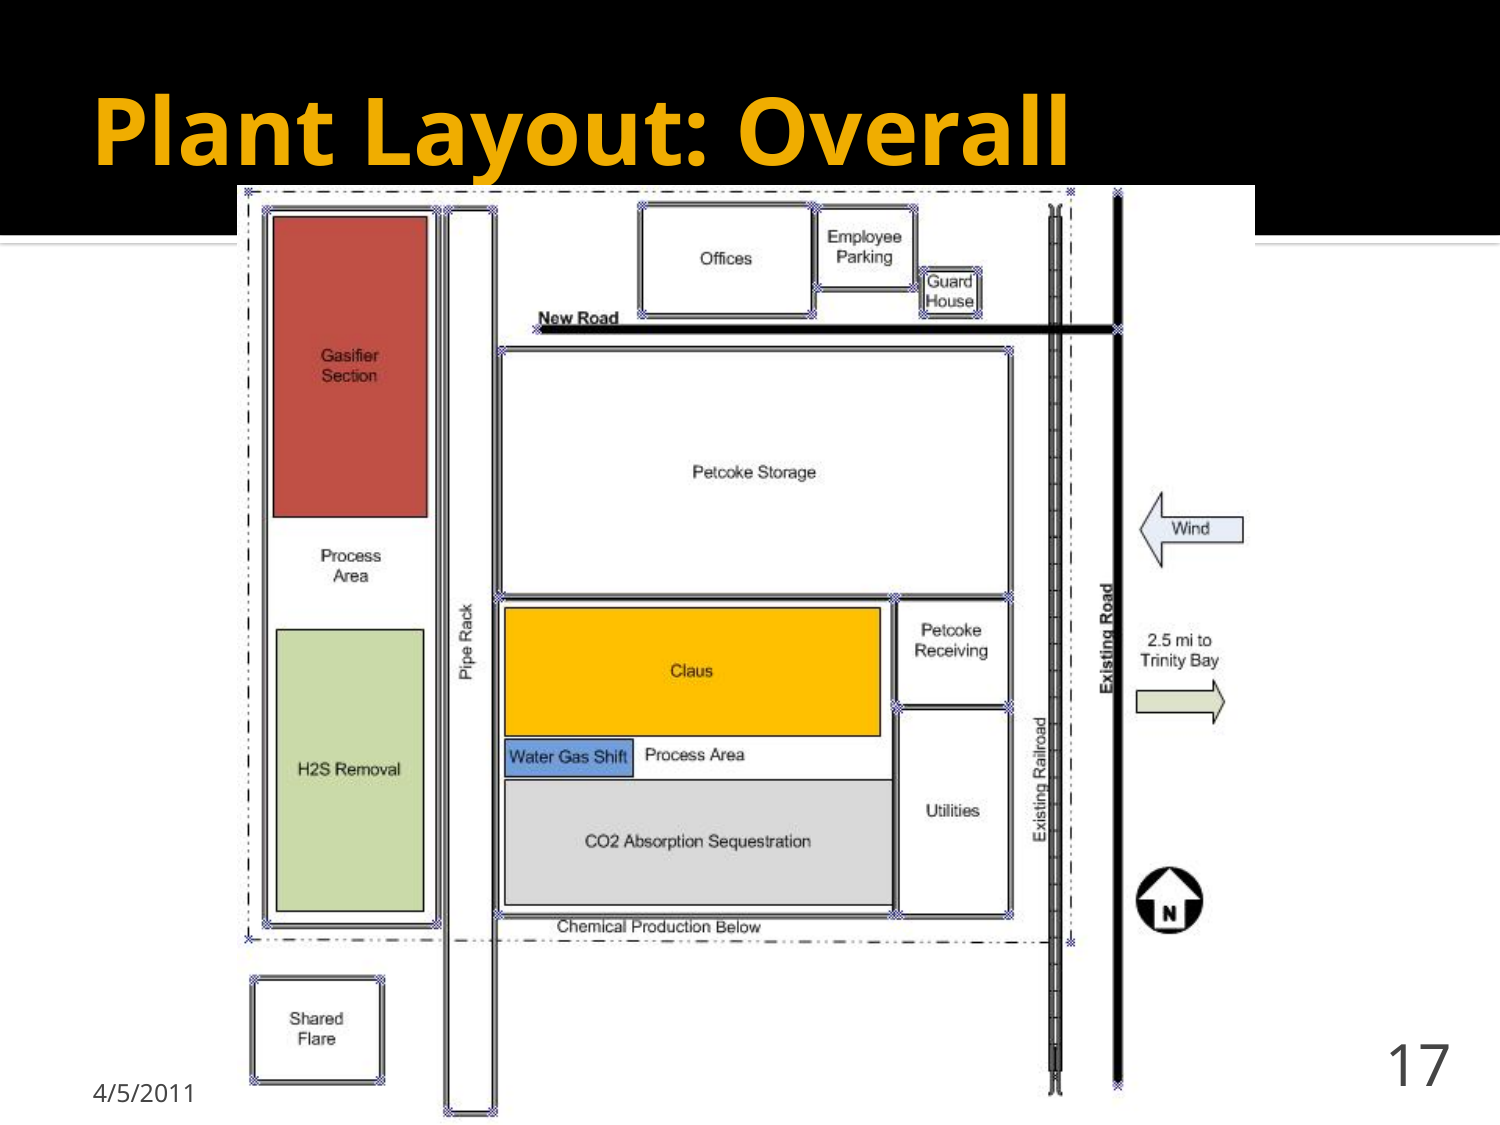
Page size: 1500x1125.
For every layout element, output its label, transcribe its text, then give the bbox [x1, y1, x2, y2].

title Plant Layout: Overall [75, 25, 1425, 231]
picture [237, 185, 1255, 1125]
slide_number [75, 1062, 231, 1108]
slide_number 17 [1345, 1062, 1467, 1108]
